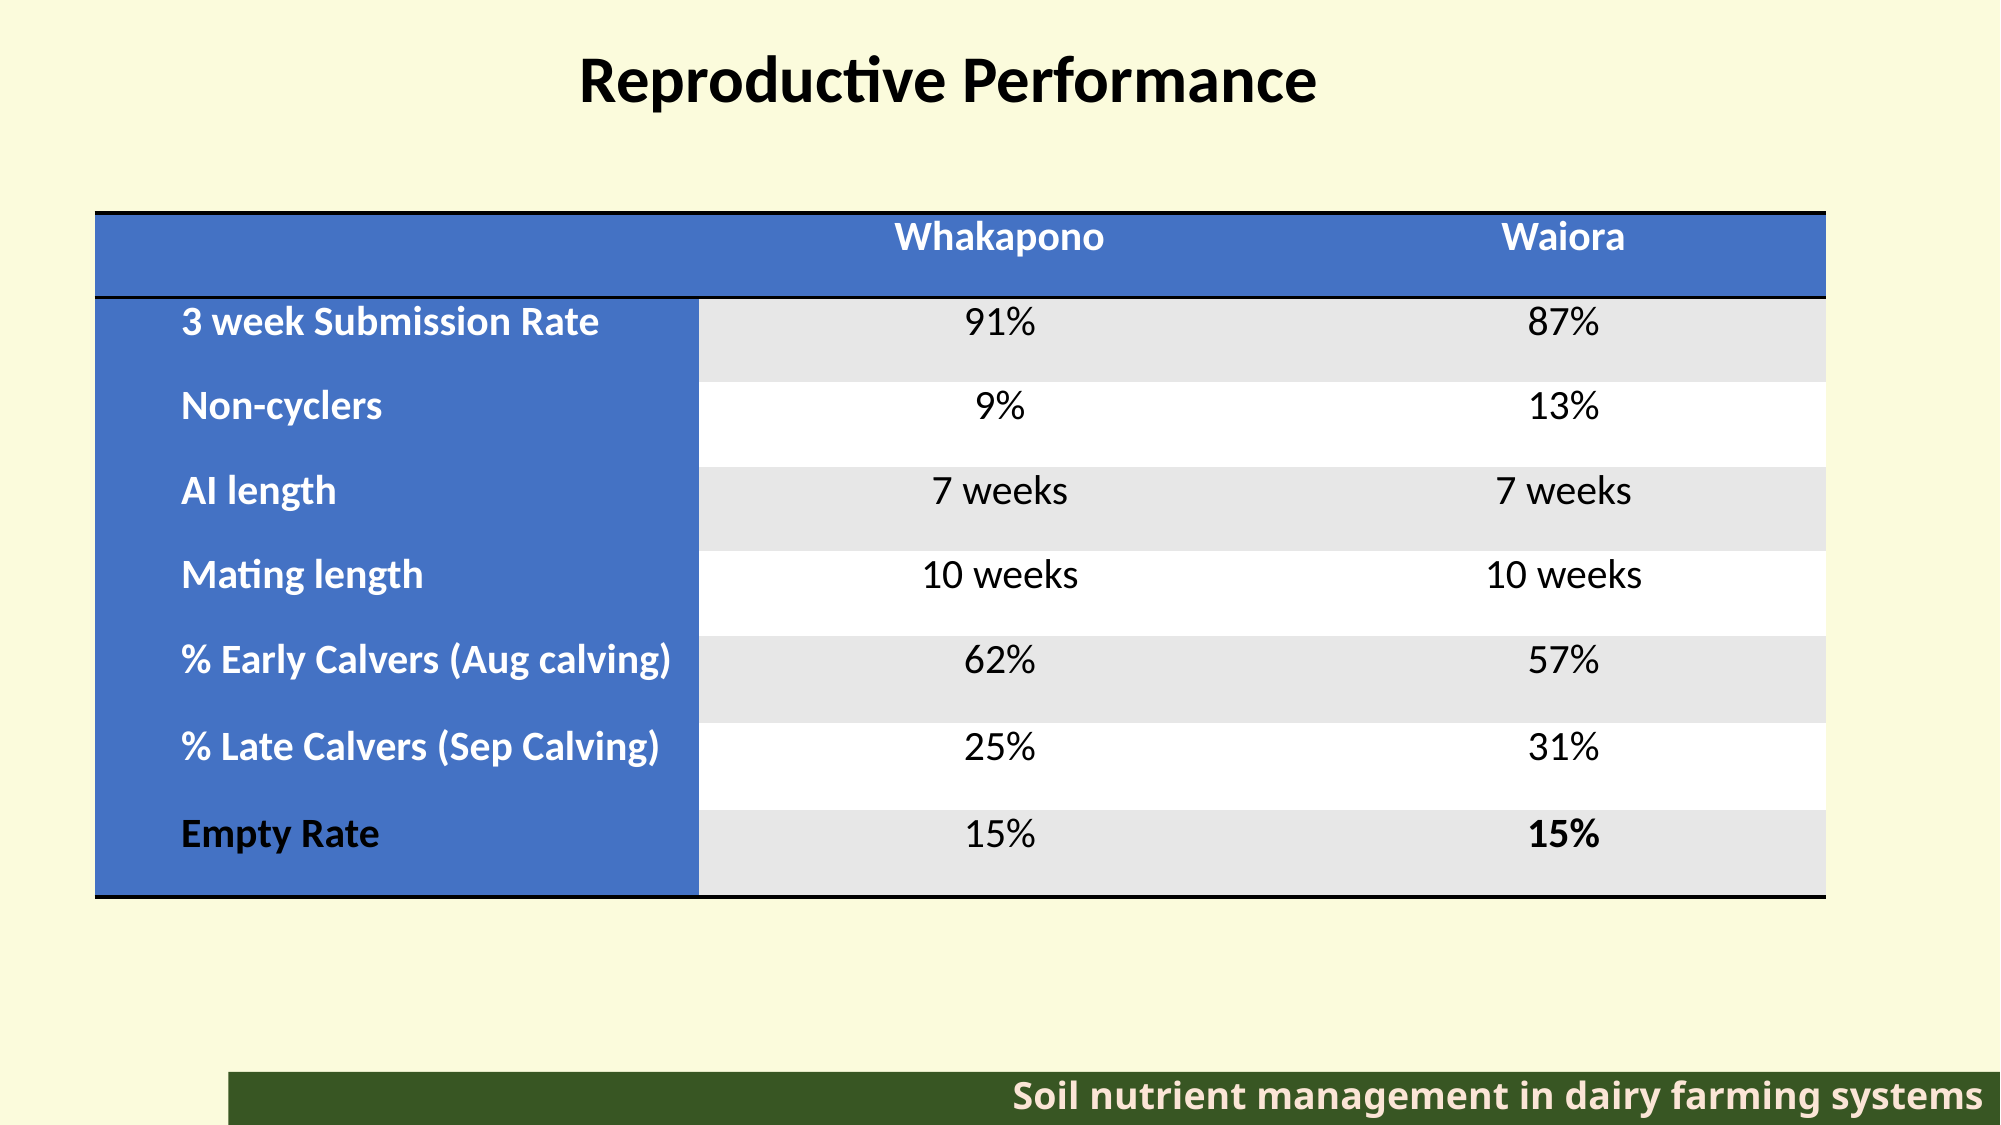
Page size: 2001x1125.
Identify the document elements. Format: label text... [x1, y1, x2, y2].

table_cell 7 weeks [699, 467, 1226, 551]
table_header [95, 215, 699, 296]
table_cell 15% [1226, 810, 1826, 895]
table_cell Non-cyclers [95, 382, 699, 467]
table_cell 62% [699, 636, 1226, 723]
table_cell % Early Calvers (Aug calving) [95, 636, 699, 723]
table_cell 10 weeks [1226, 551, 1826, 636]
title Soil nutrient management in dairy farming systems [228, 1071, 2000, 1125]
table_cell 57% [1226, 636, 1826, 723]
table_cell 13% [1226, 382, 1826, 467]
table_cell % Late Calvers (Sep Calving) [95, 723, 699, 810]
table_cell Empty Rate [95, 810, 699, 895]
table_cell 91% [699, 299, 1226, 382]
table_header Whakapono [699, 215, 1226, 296]
table_cell 10 weeks [699, 551, 1226, 636]
table_cell 3 week Submission Rate [95, 299, 699, 382]
table_cell Mating length [95, 551, 699, 636]
text_box Reproductive Performance [218, 27, 1679, 123]
table_cell 15% [699, 810, 1226, 895]
table_cell 87% [1226, 299, 1826, 382]
table_cell AI length [95, 467, 699, 551]
table_header Waiora [1226, 215, 1826, 296]
table_cell 9% [699, 382, 1226, 467]
table_cell 25% [699, 723, 1226, 810]
table_cell 31% [1226, 723, 1826, 810]
table_cell 7 weeks [1226, 467, 1826, 551]
